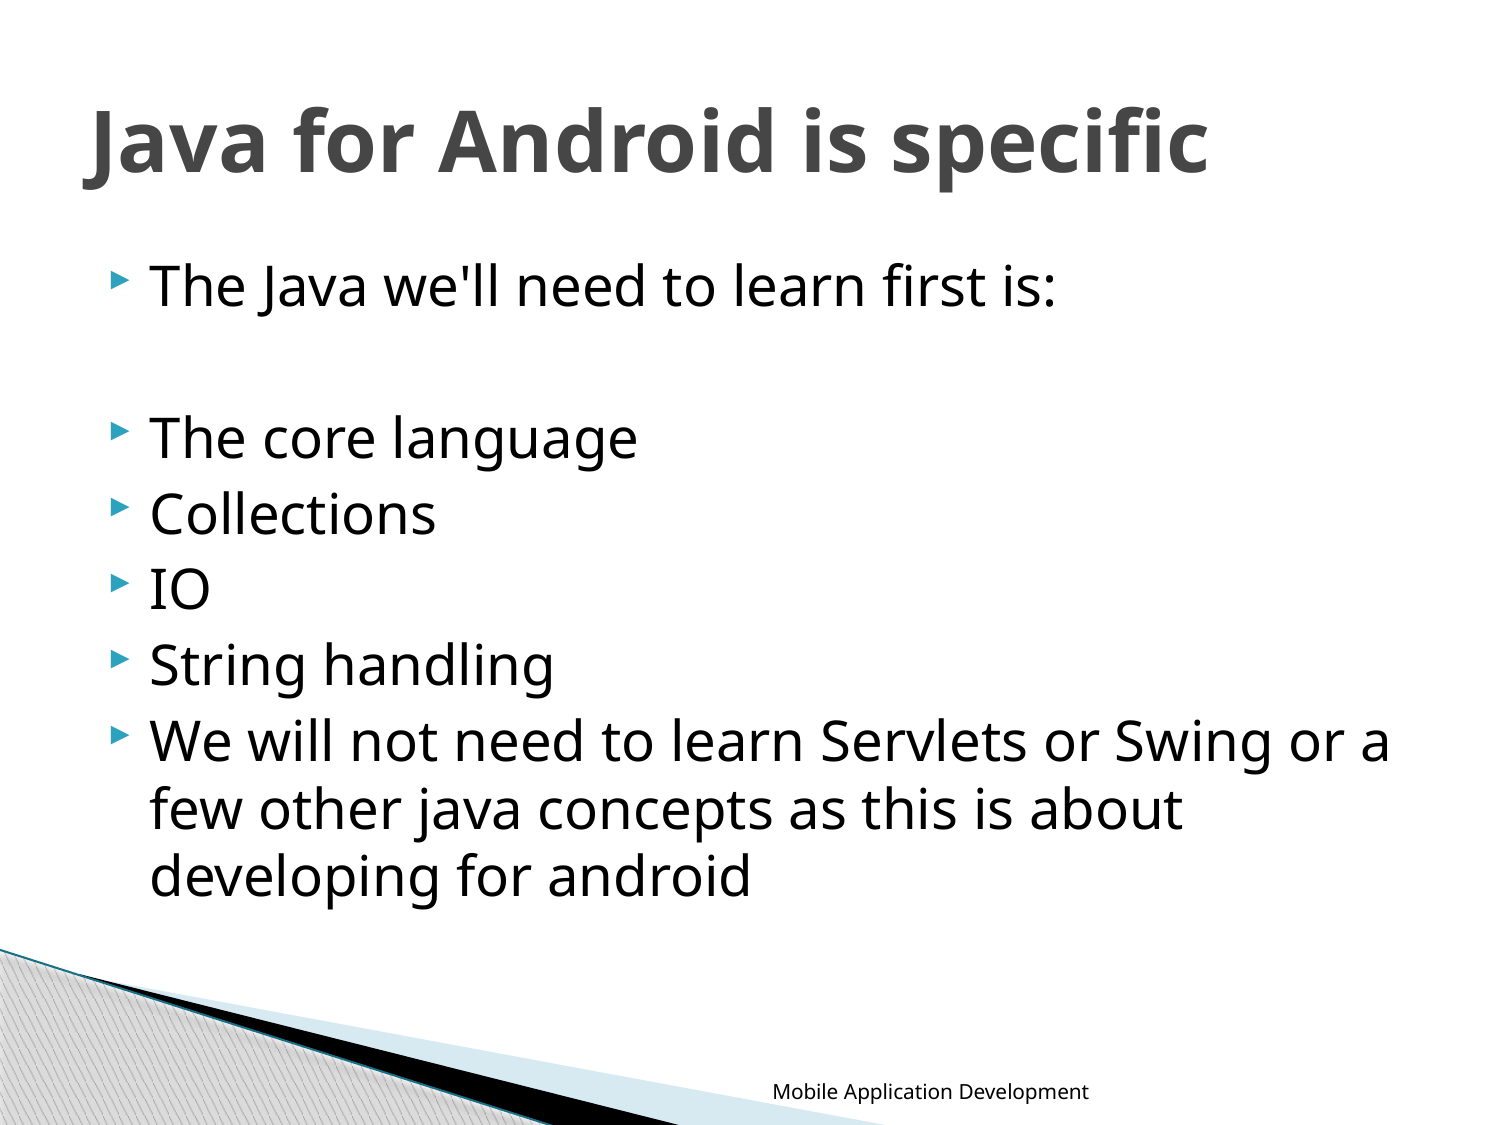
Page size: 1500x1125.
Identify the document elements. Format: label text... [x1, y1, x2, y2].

list The Java we'll need to learn first is: The core language Collections IO String handling We will not need to learn Servlets or Swing or a few other java concepts as this is about developing for android [75, 243, 1425, 986]
footer Mobile Application Development [718, 1051, 1105, 1112]
title Java for Android is specific [75, 45, 1425, 233]
